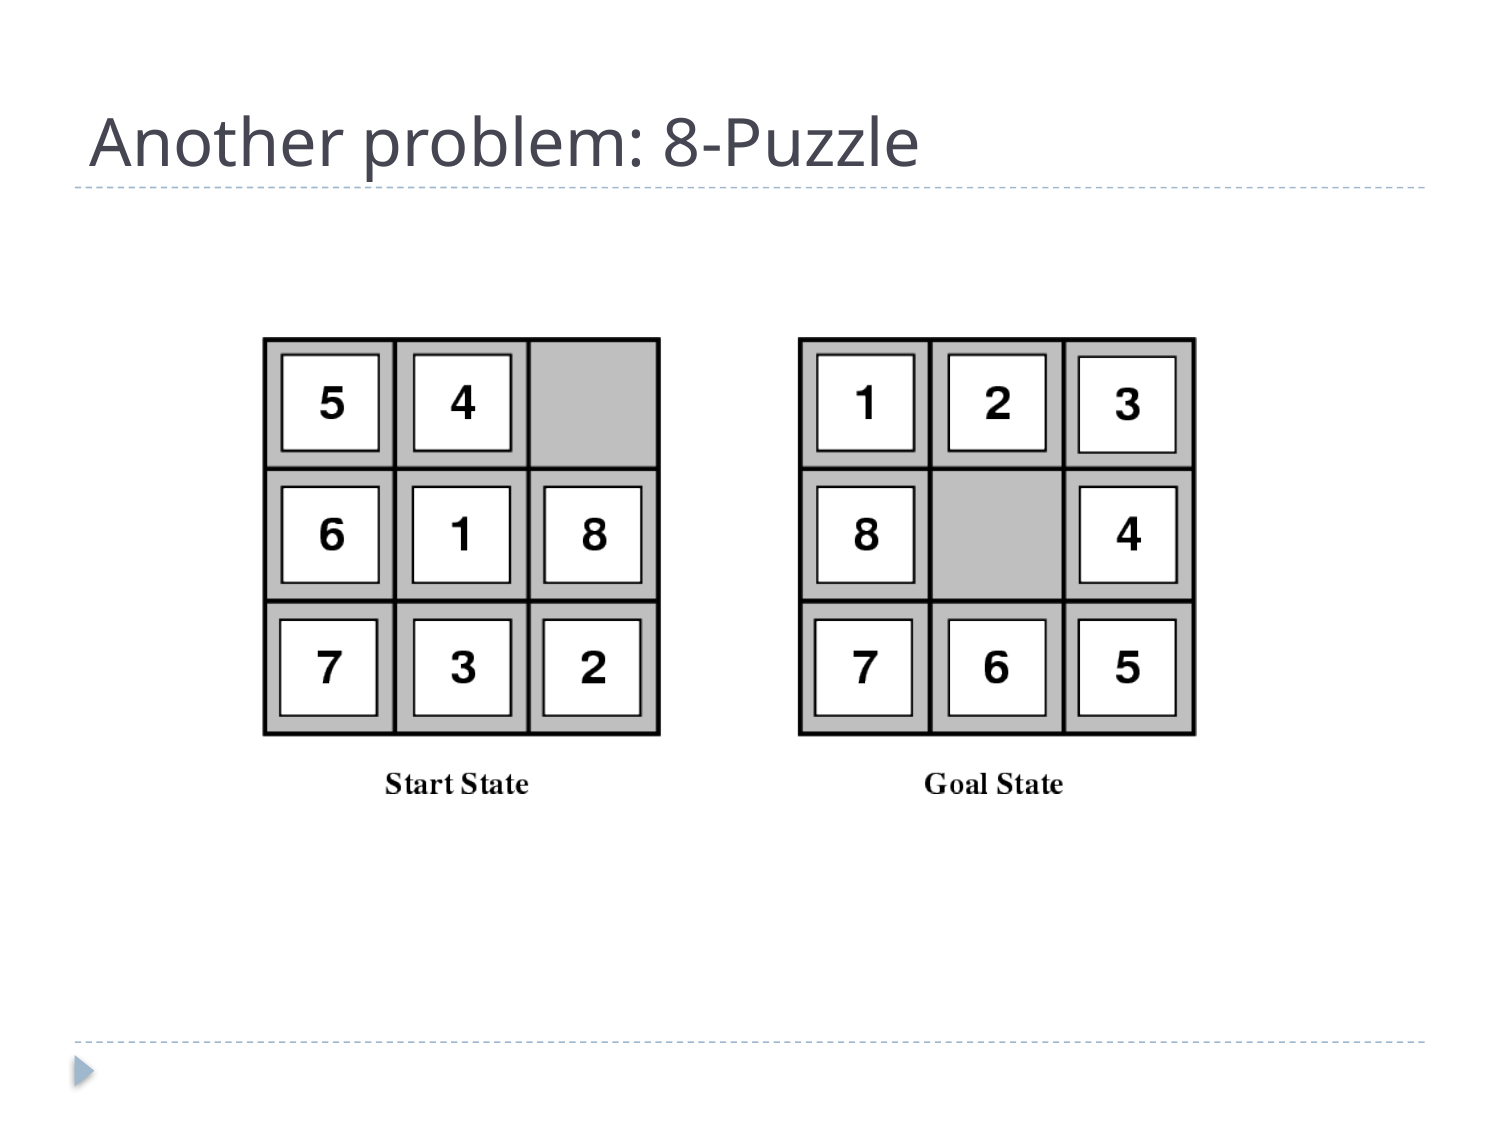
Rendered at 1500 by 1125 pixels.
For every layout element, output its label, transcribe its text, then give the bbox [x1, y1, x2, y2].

title Another problem: 8-Puzzle [75, 24, 1425, 188]
picture [262, 337, 1198, 794]
